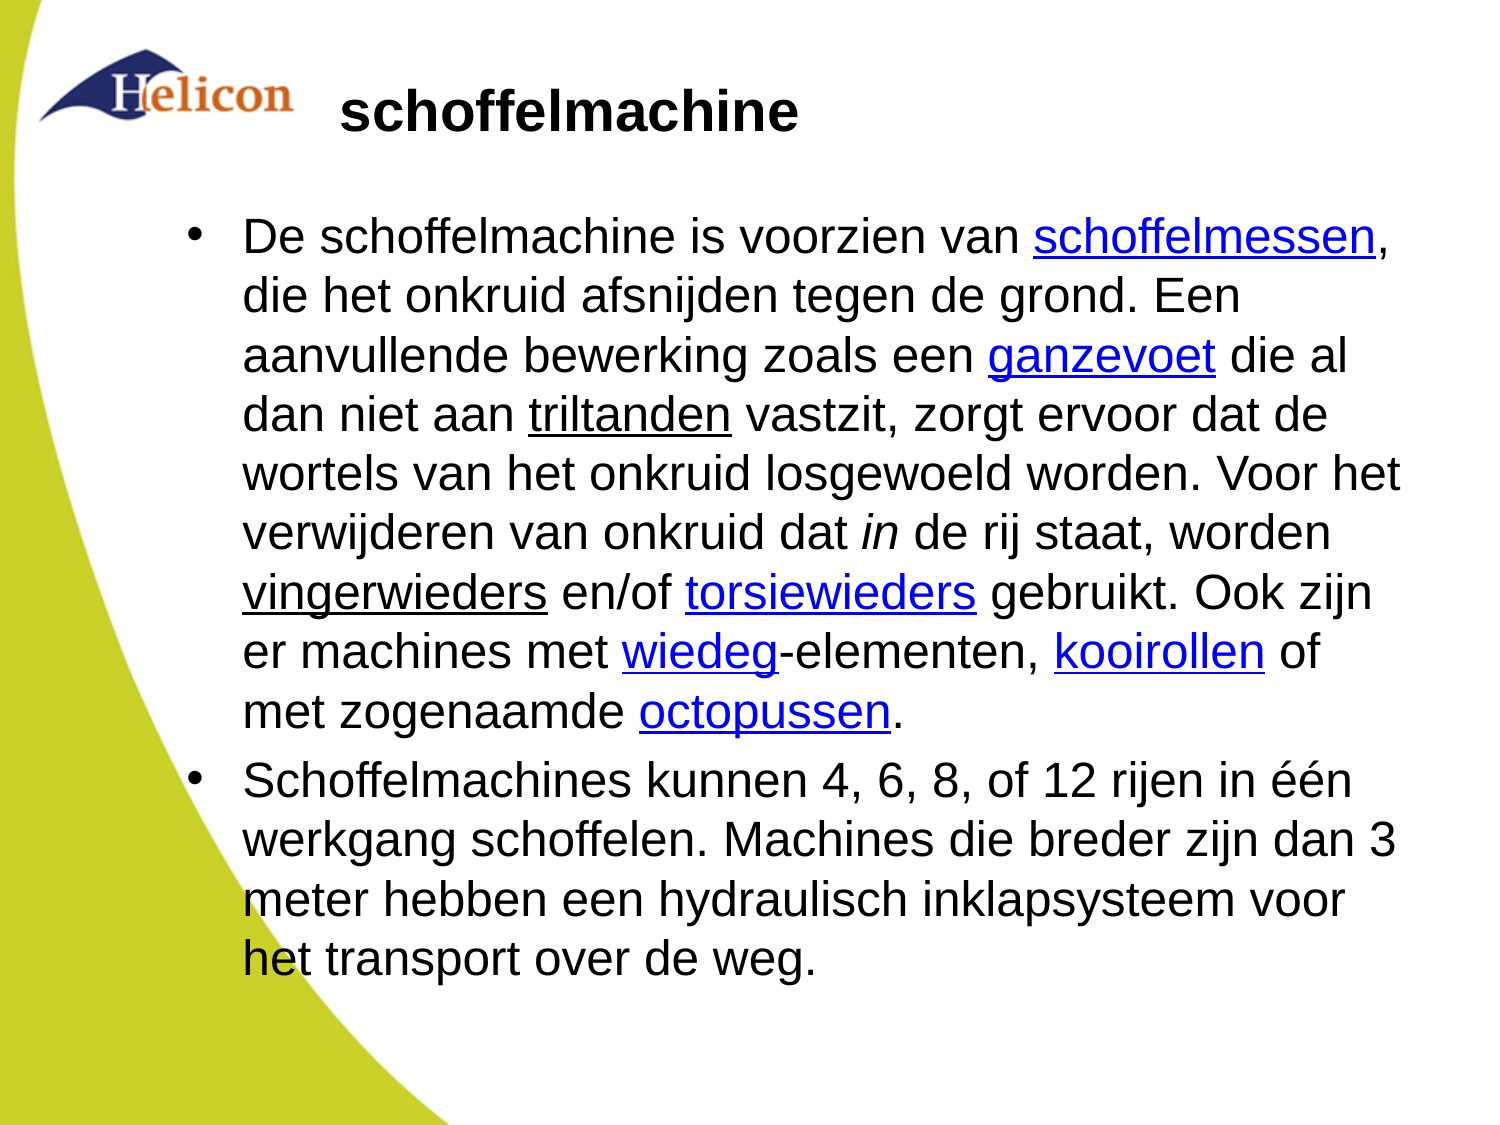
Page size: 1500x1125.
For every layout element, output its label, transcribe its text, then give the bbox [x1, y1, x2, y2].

picture [0, 0, 1500, 1125]
list De schoffelmachine is voorzien van schoffelmessen, die het onkruid afsnijden tegen de grond. Een aanvullende bewerking zoals een ganzevoet die al dan niet aan triltanden vastzit, zorgt ervoor dat de wortels van het onkruid losgewoeld worden. Voor het verwijderen van onkruid dat in de rij staat, worden vingerwieders en/of torsiewieders gebruikt. Ook zijn er machines met wiedeg-elementen, kooirollen of met zogenaamde octopussen. Schoffelmachines kunnen 4, 6, 8, of 12 rijen in één werkgang schoffelen. Machines die breder zijn dan 3 meter hebben een hydraulisch inklapsysteem voor het transport over de weg. [171, 196, 1425, 1005]
title schoffelmachine [324, 54, 1415, 161]
